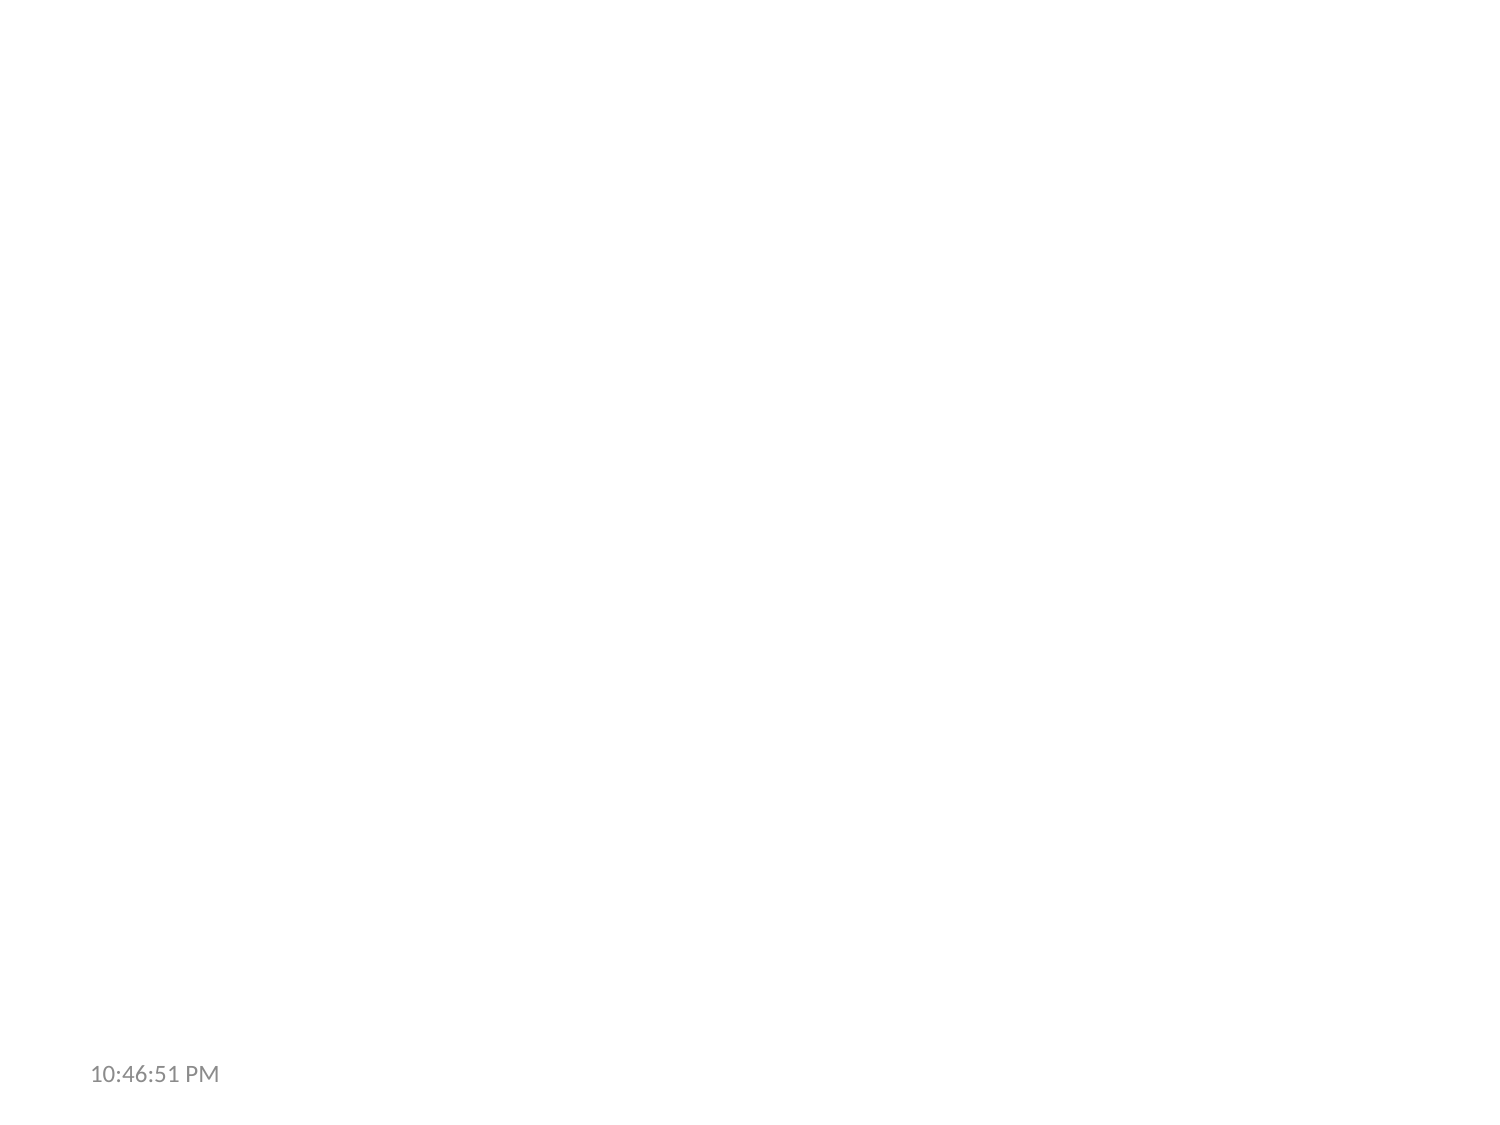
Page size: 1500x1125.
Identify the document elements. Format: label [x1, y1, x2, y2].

slide_number [75, 1042, 425, 1103]
